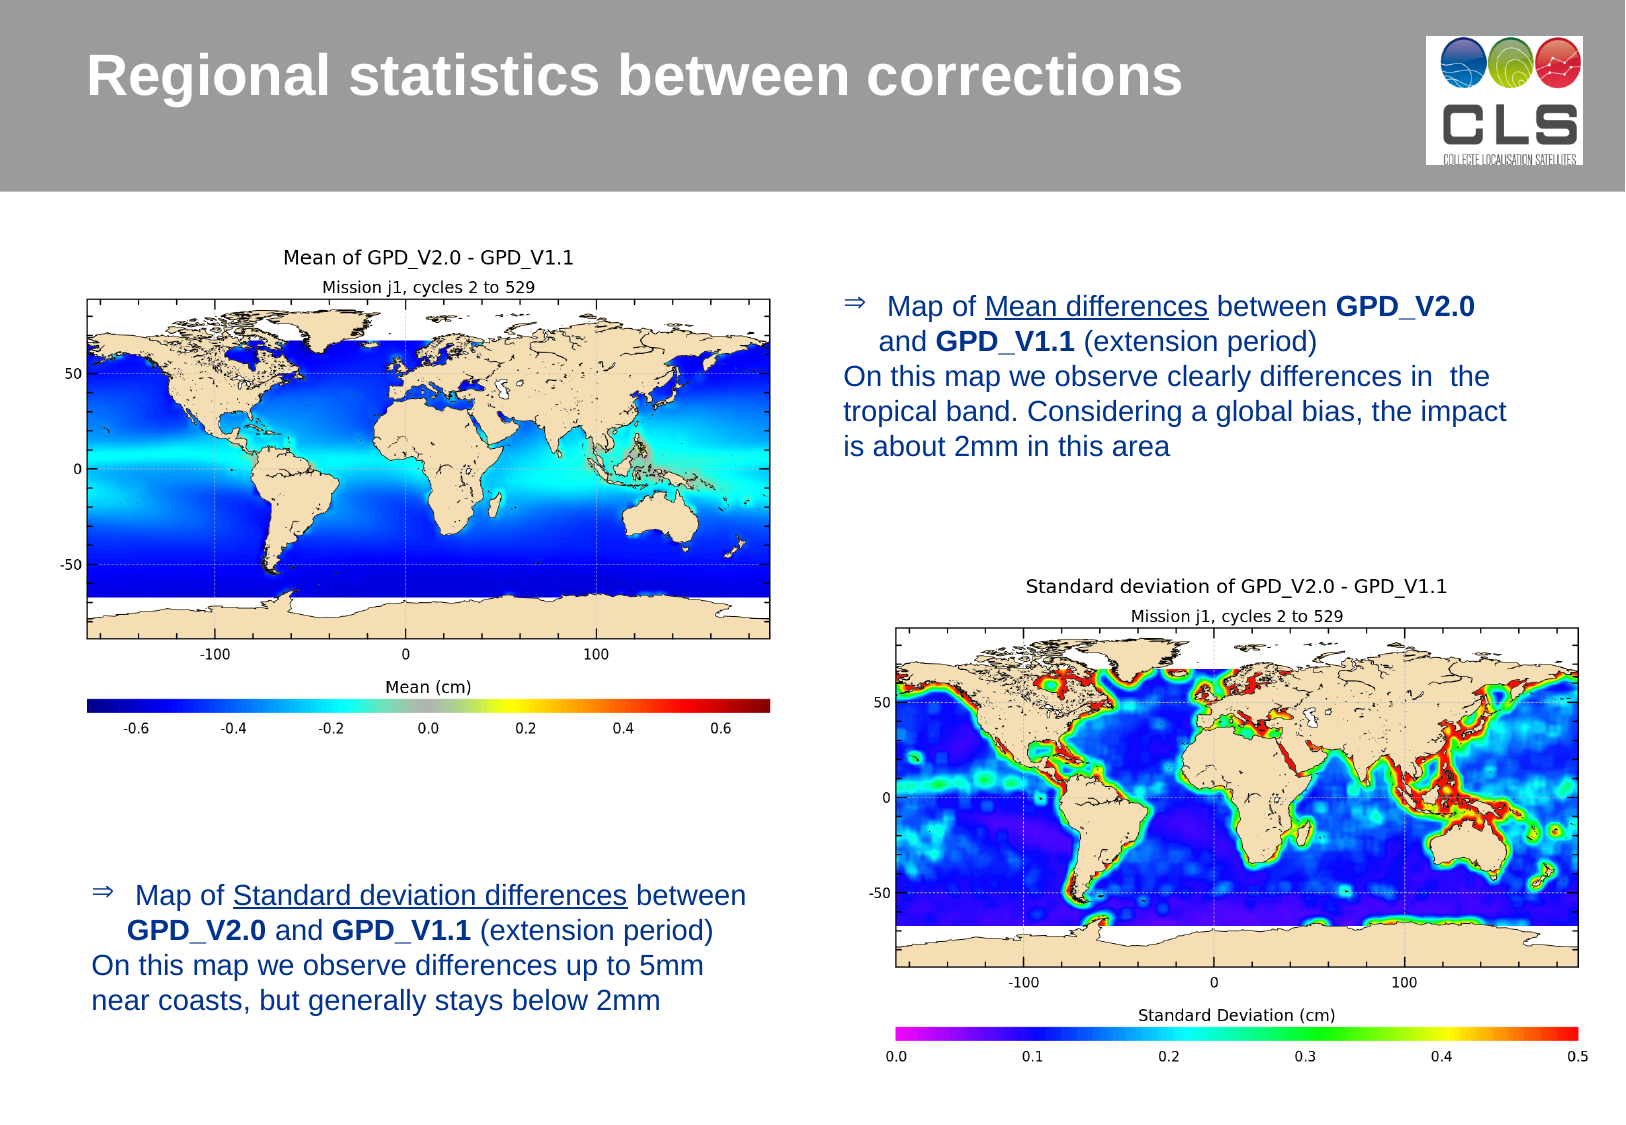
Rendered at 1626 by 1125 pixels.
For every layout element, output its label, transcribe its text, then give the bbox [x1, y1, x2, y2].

text_box Map of Standard deviation differences between GPD_V2.0 and GPD_V1.1 (extension period) On this map we observe differences up to 5mm near coasts, but generally stays below 2mm [76, 869, 786, 1024]
picture [811, 553, 1619, 1091]
text_box Regional statistics between corrections [71, 40, 1479, 172]
text_box Map of Mean differences between GPD_V2.0 and GPD_V1.1 (extension period) On this map we observe clearly differences in the tropical band. Considering a global bias, the impact is about 2mm in this area [828, 279, 1538, 470]
picture [3, 225, 810, 762]
picture [1426, 36, 1583, 165]
